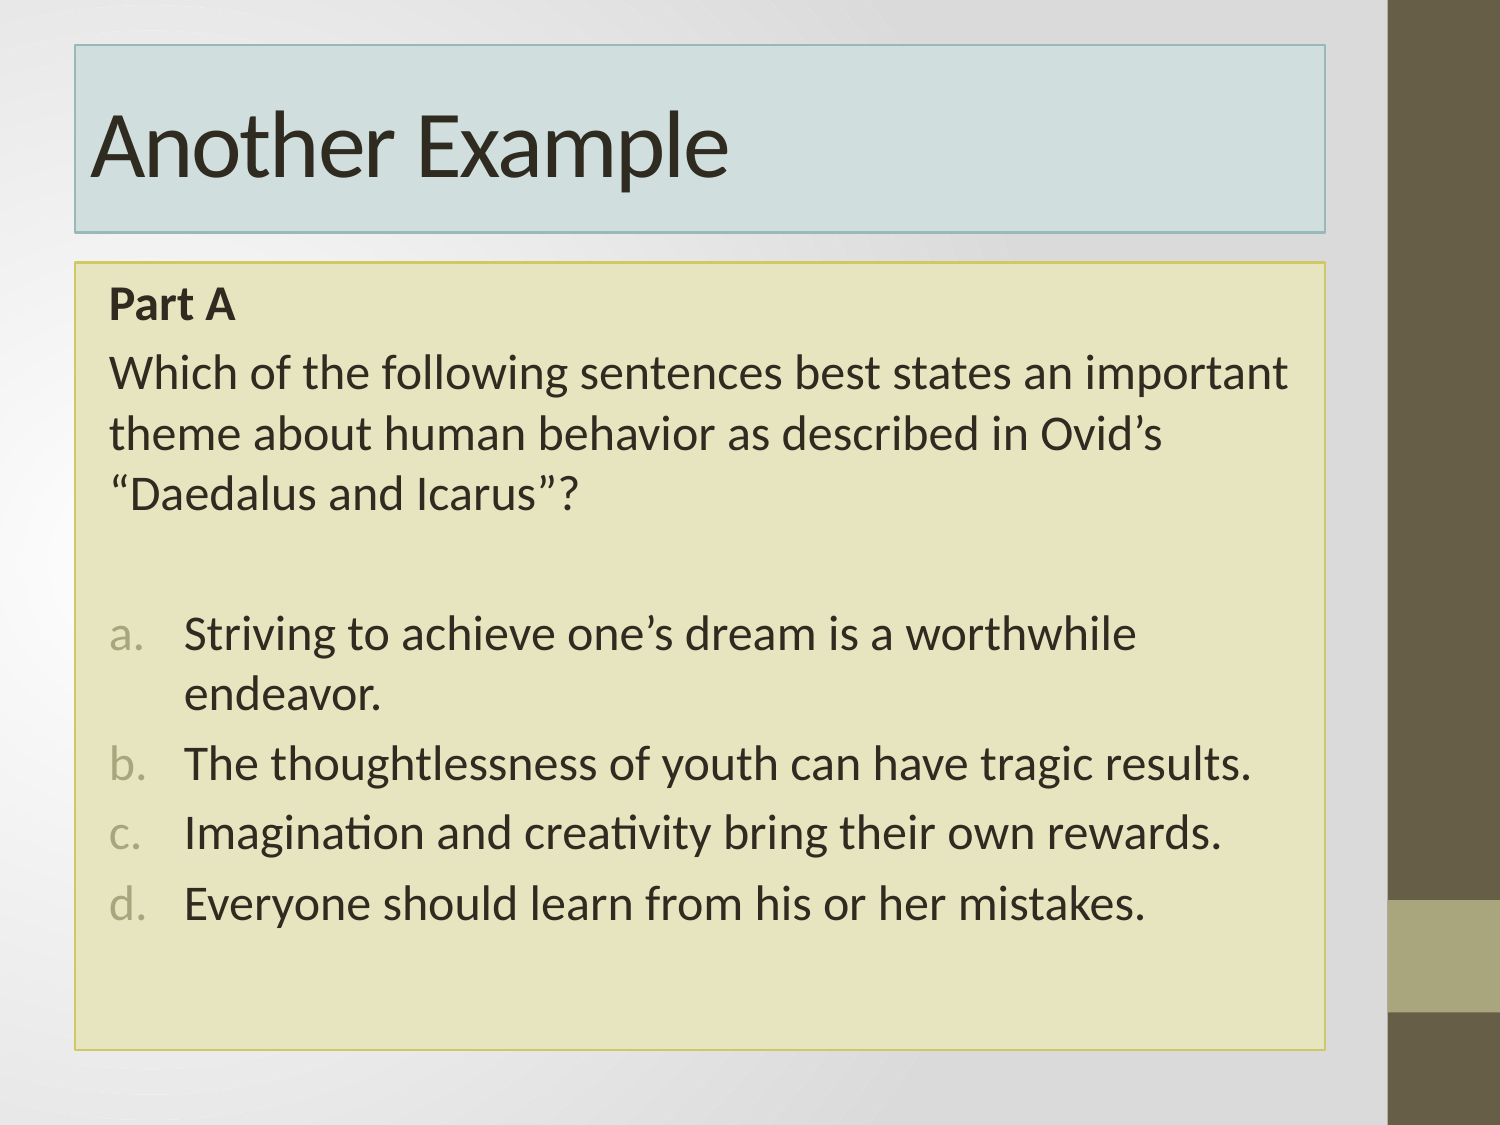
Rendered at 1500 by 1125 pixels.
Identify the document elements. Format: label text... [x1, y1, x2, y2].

list Part A Which of the following sentences best states an important theme about human behavior as described in Ovid’s “Daedalus and Icarus”? Striving to achieve one’s dream is a worthwhile endeavor. The thoughtlessness of youth can have tragic results. Imagination and creativity bring their own rewards. Everyone should learn from his or her mistakes. [74, 261, 1326, 1051]
title Another Example [74, 44, 1326, 234]
